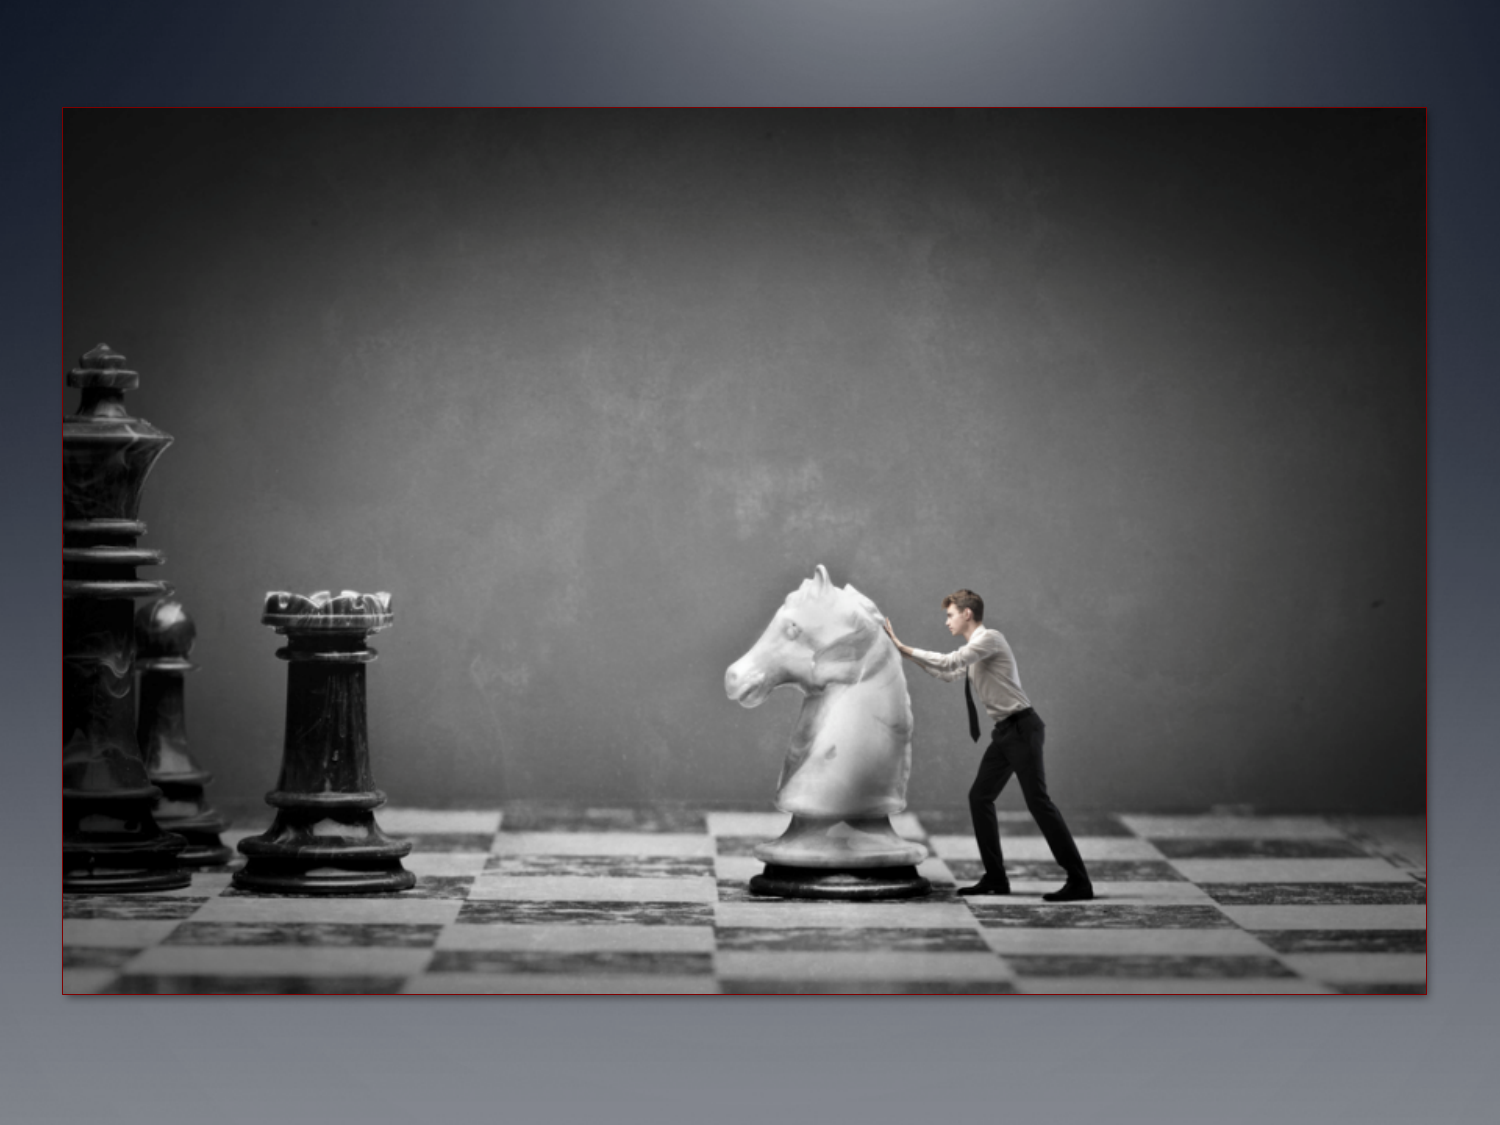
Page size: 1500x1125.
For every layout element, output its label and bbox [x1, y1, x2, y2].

picture [60, 105, 1428, 996]
